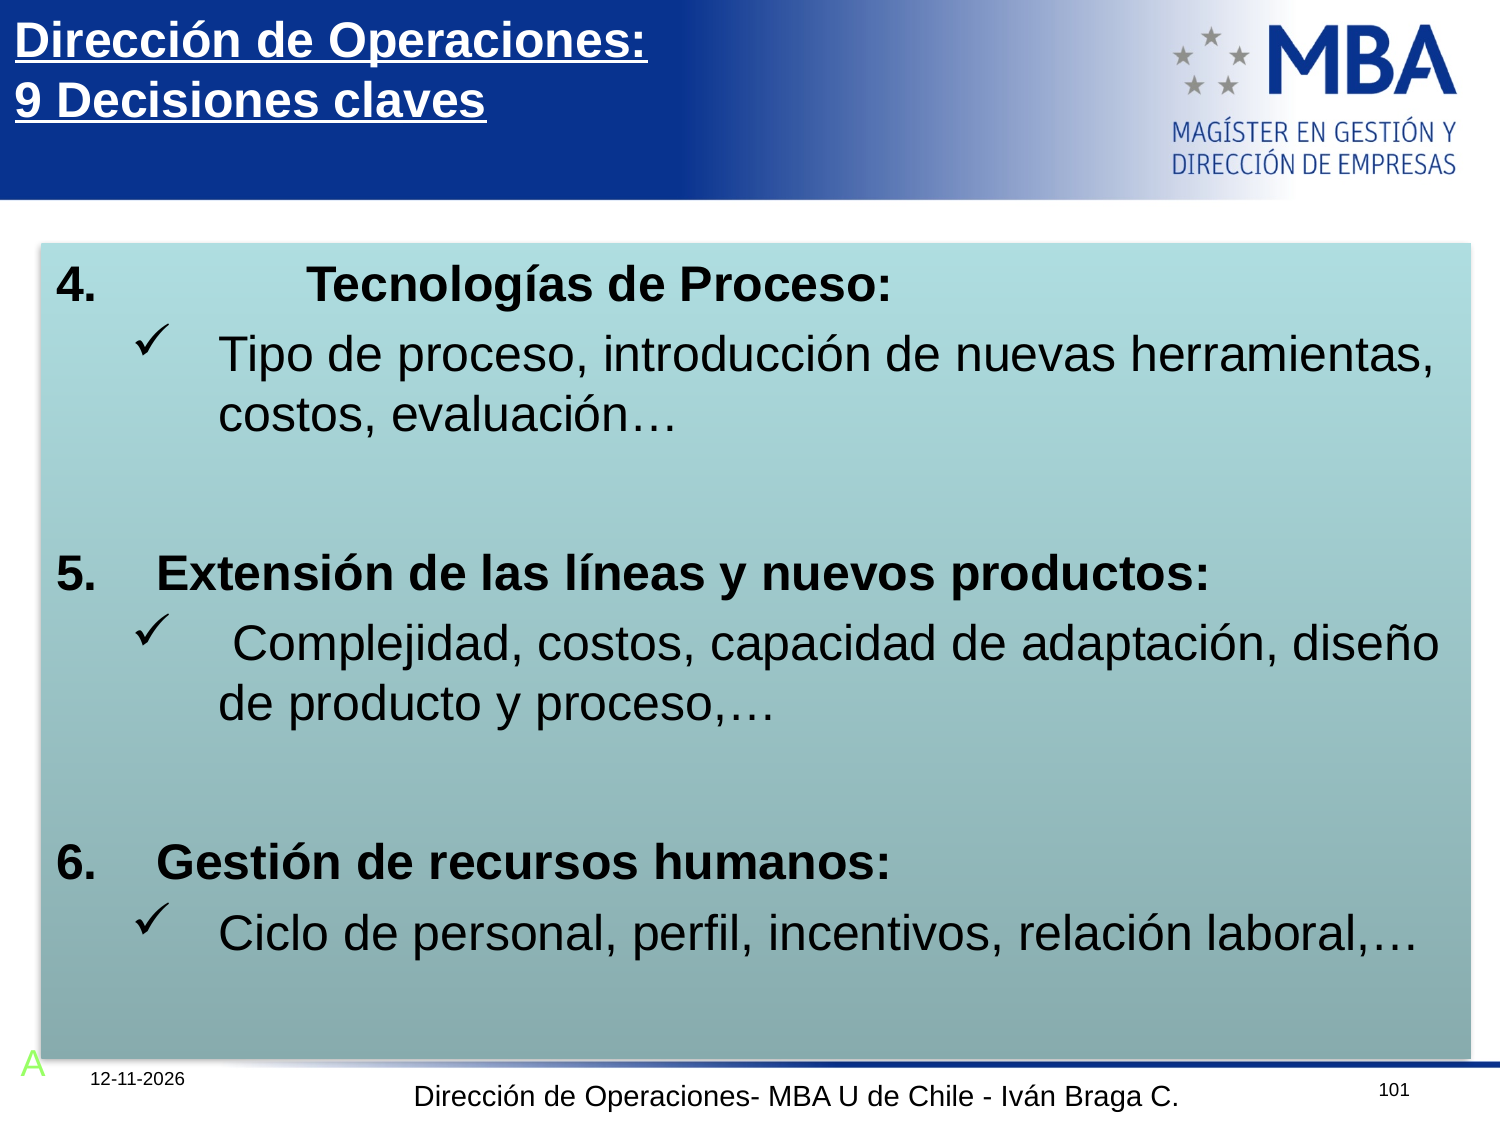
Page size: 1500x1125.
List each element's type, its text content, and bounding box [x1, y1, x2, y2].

picture [0, 0, 1500, 1125]
slide_number 101 [1234, 1070, 1426, 1125]
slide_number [74, 1058, 426, 1103]
footer [501, 1070, 1034, 1125]
list Tecnologías de Proceso: Tipo de proceso, introducción de nuevas herramientas, costos, evaluación… Extensión de las líneas y nuevos productos: Complejidad, costos, capacidad de adaptación, diseño de producto y proceso,… Gestión de recursos humanos: Ciclo de personal, perfil, incentivos, relación laboral,… [41, 243, 1471, 1059]
text_box Dirección de Operaciones: 9 Decisiones claves [0, 0, 680, 135]
text_box A [5, 1031, 61, 1092]
